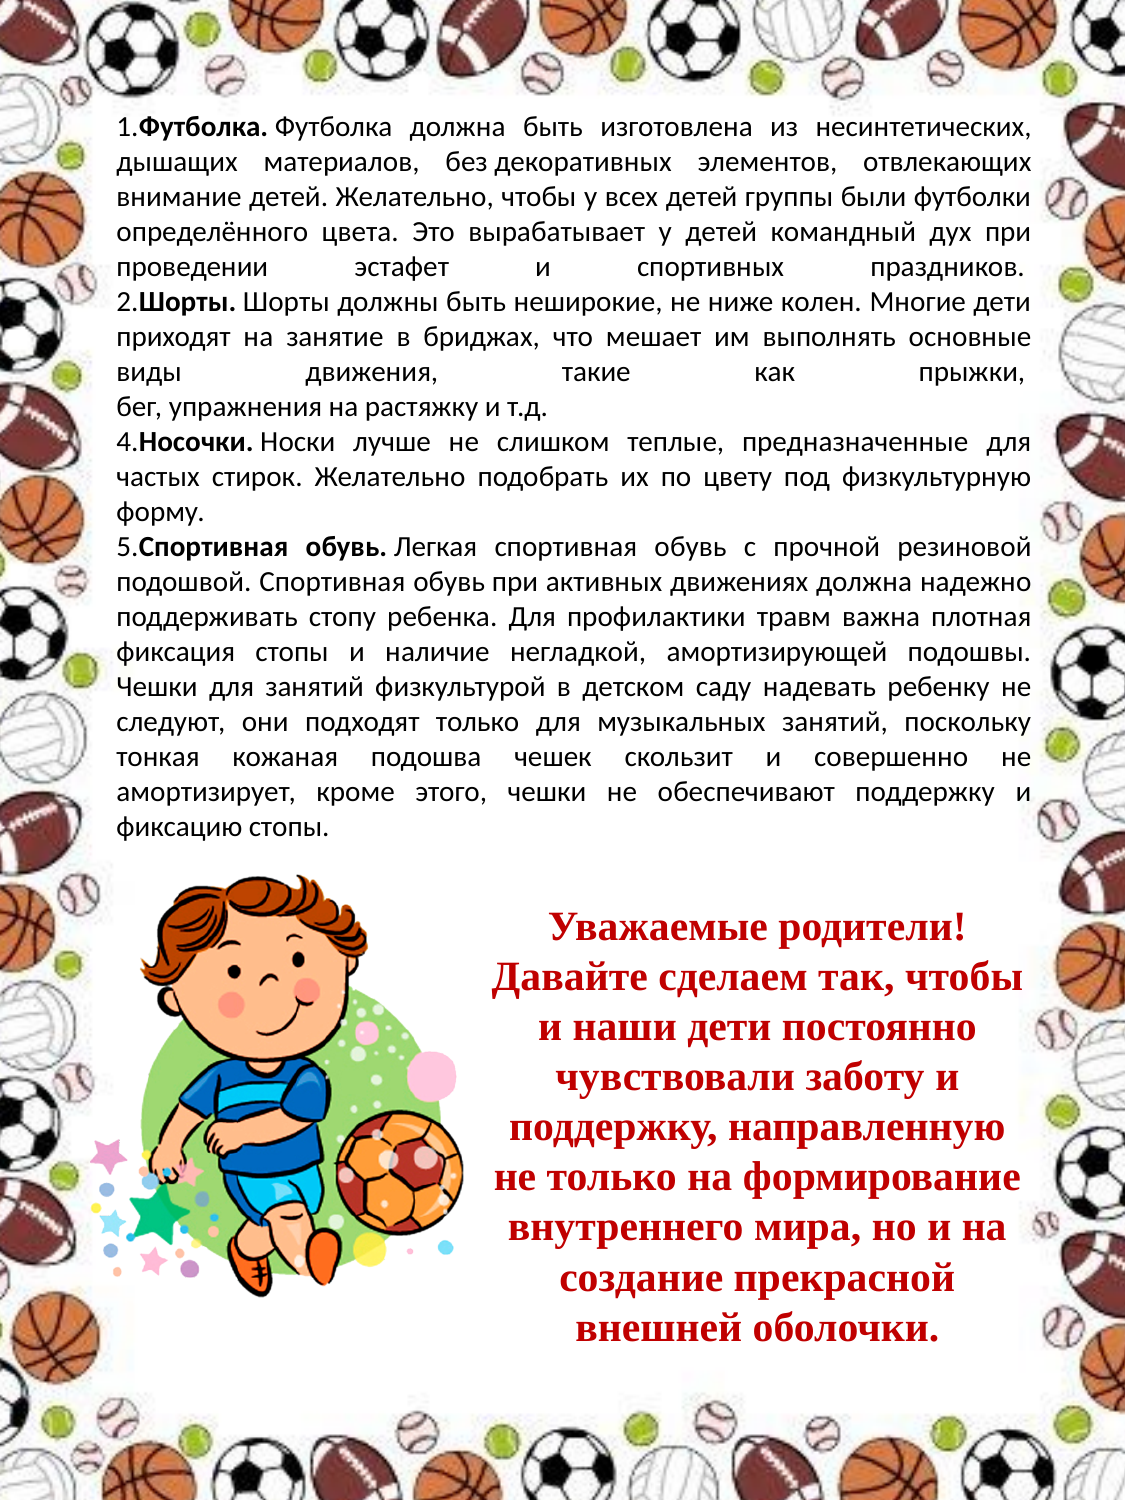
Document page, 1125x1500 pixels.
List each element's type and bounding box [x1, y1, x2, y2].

text_box [0, 0, 1125, 1500]
